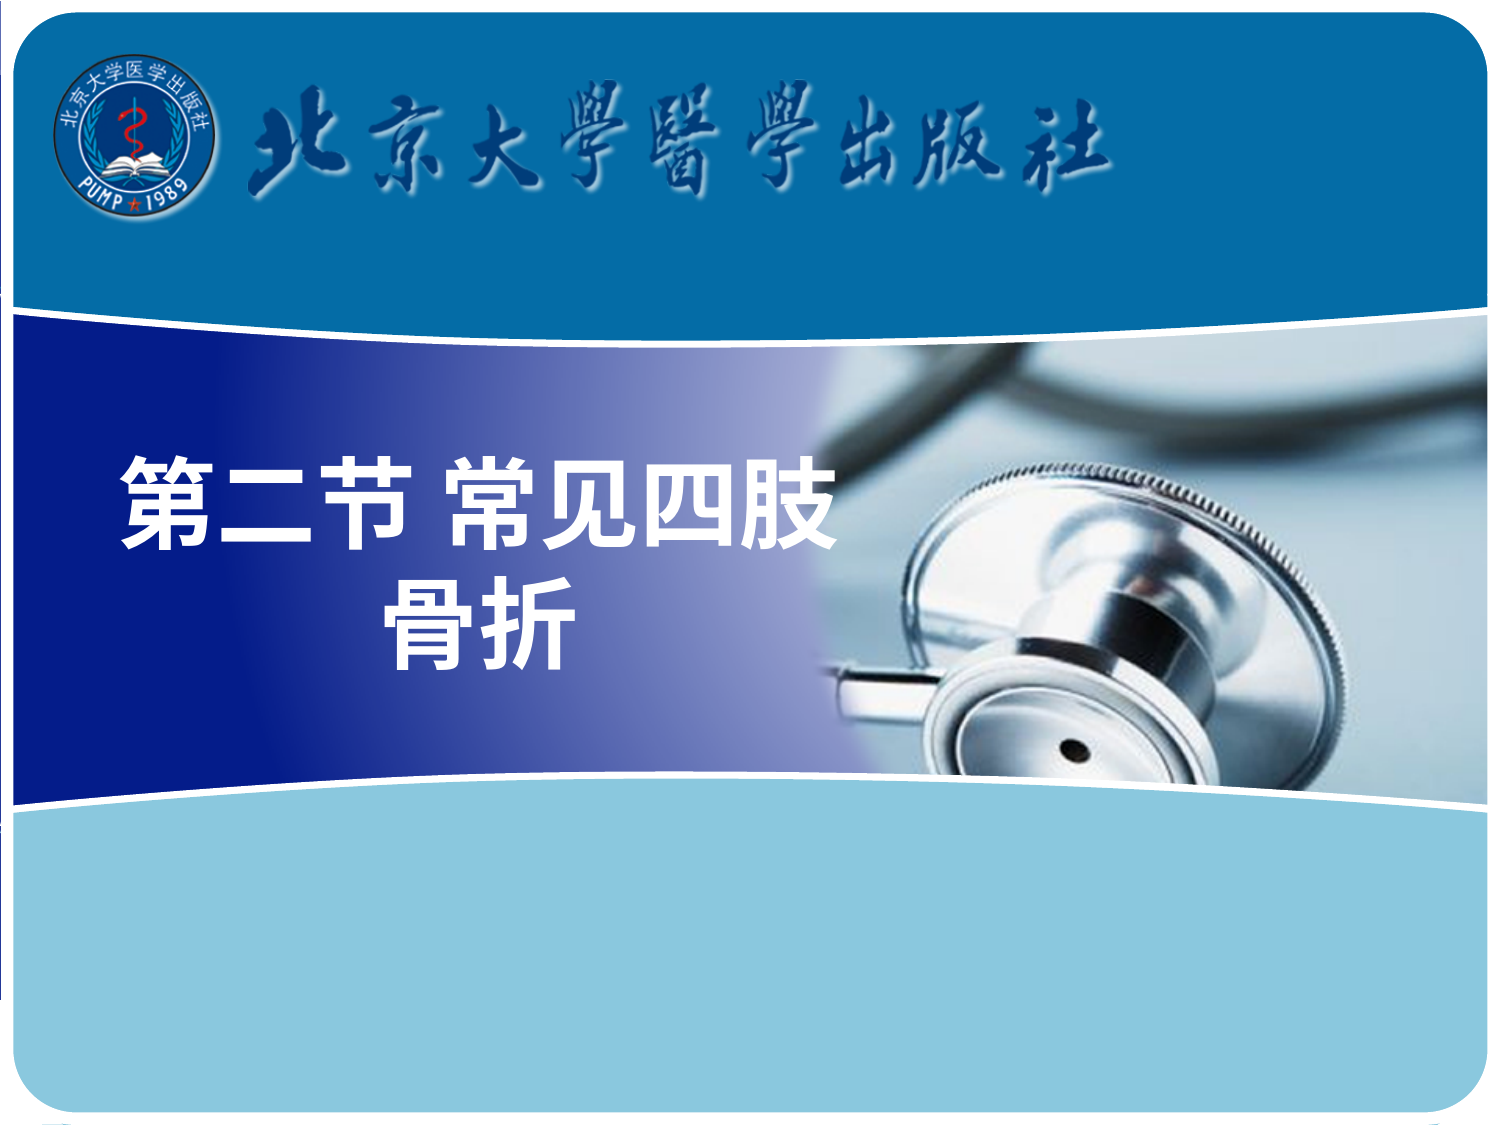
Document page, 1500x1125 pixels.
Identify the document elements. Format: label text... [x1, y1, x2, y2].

picture [14, 315, 1487, 805]
picture [53, 54, 1117, 225]
title 第二节 常见四肢骨折 [52, 373, 904, 749]
